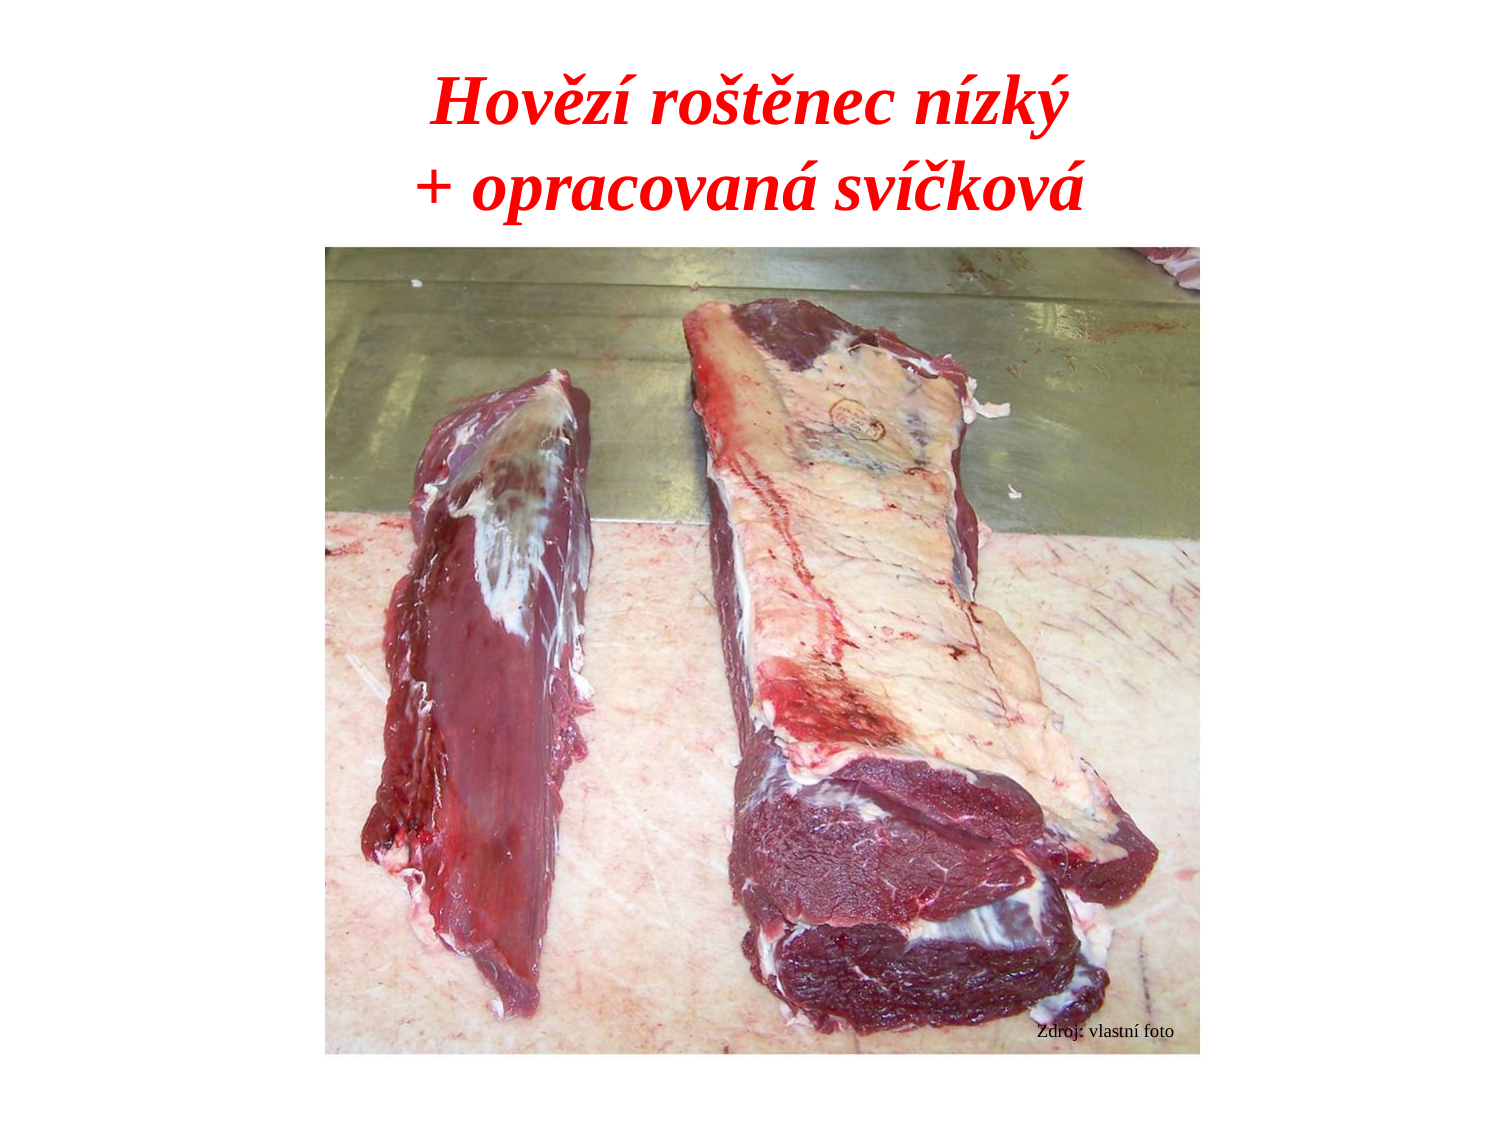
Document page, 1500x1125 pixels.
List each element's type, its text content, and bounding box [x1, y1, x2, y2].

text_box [324, 243, 1201, 1065]
title Hovězí roštěnec nízký + opracovaná svíčková [75, 45, 1425, 233]
